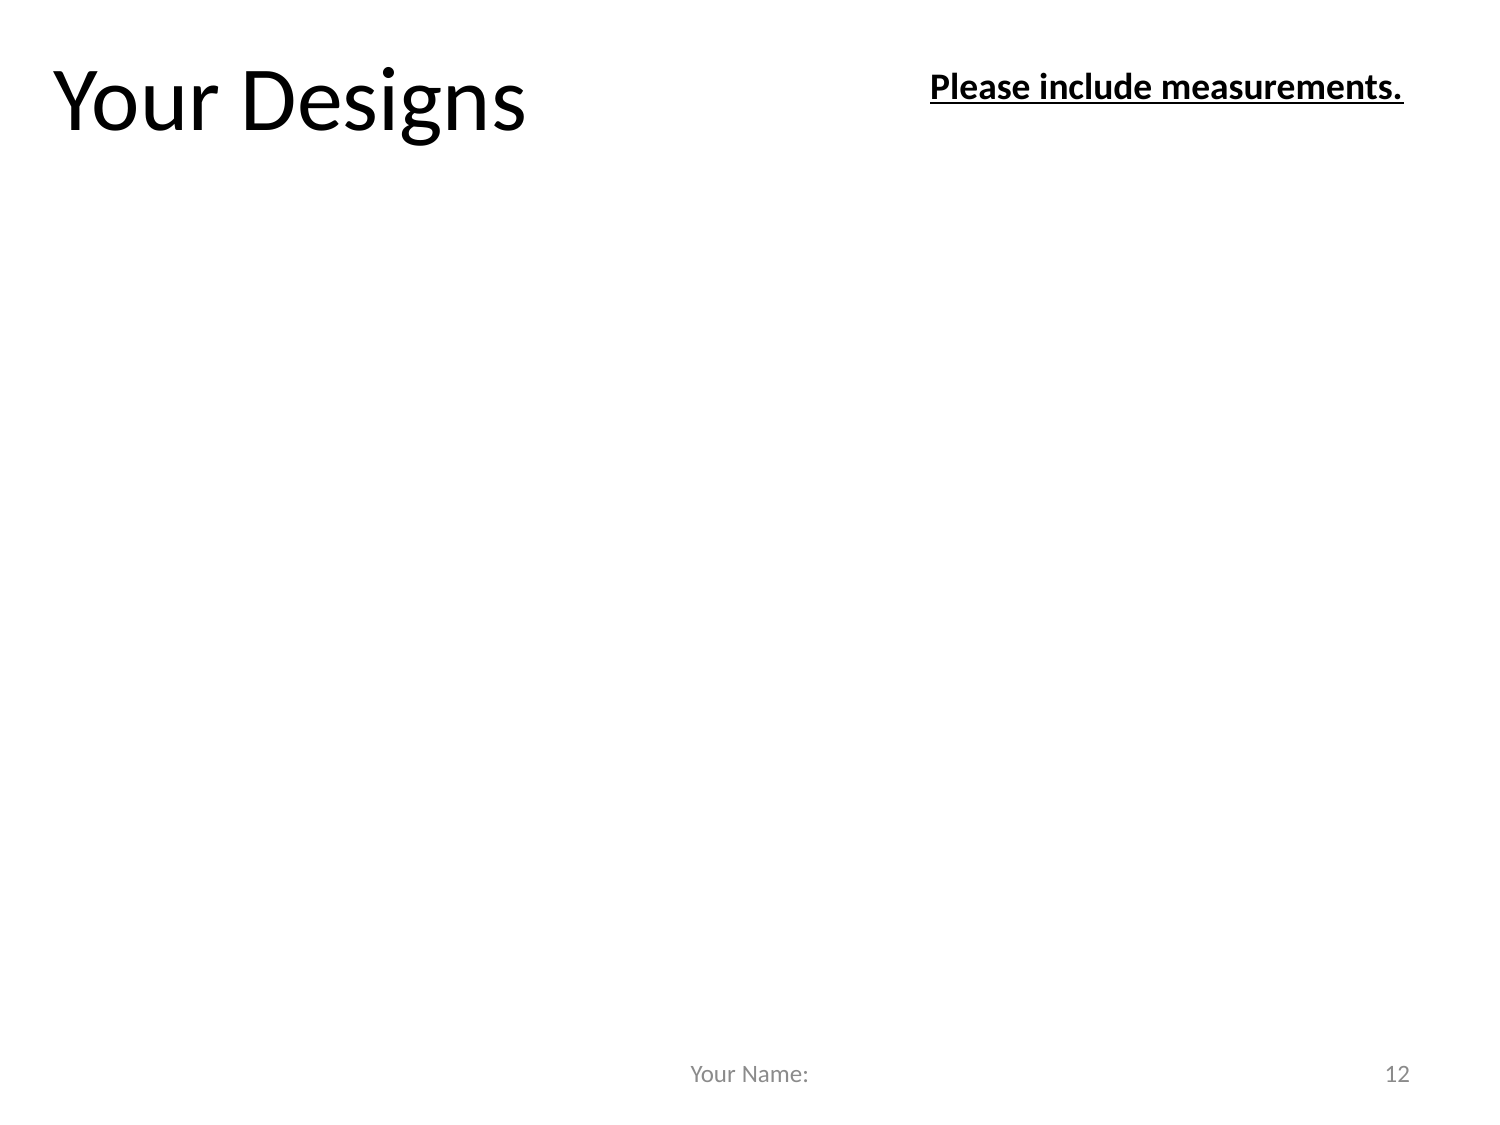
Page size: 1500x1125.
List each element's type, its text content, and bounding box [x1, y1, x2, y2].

slide_number 12 [1074, 1042, 1425, 1103]
text_box Please include measurements. [915, 54, 1436, 115]
title Your Designs [0, 0, 966, 188]
footer Your Name: [512, 1042, 988, 1103]
